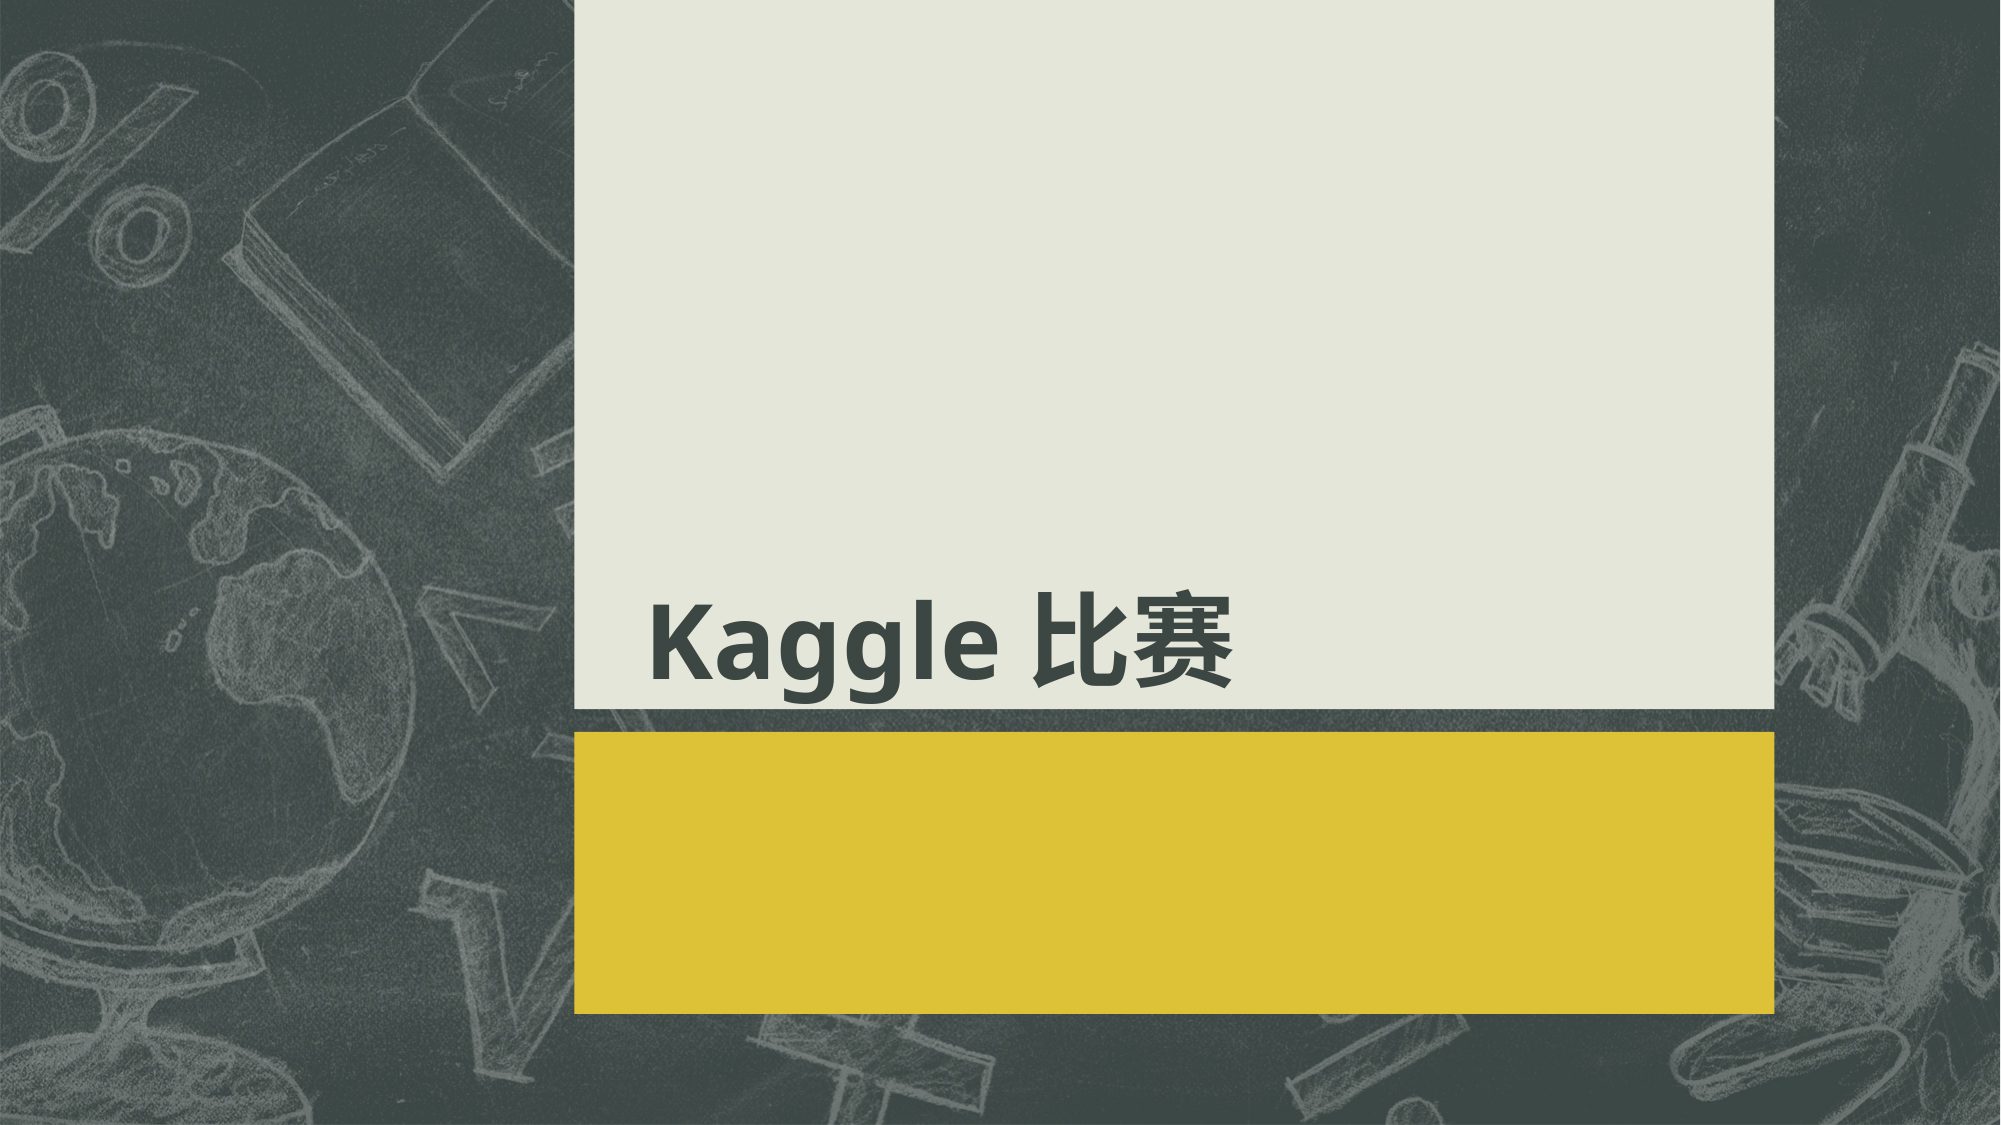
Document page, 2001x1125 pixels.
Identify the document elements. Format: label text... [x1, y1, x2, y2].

picture [0, 0, 2001, 1125]
title Kaggle比赛 [629, 107, 1713, 710]
